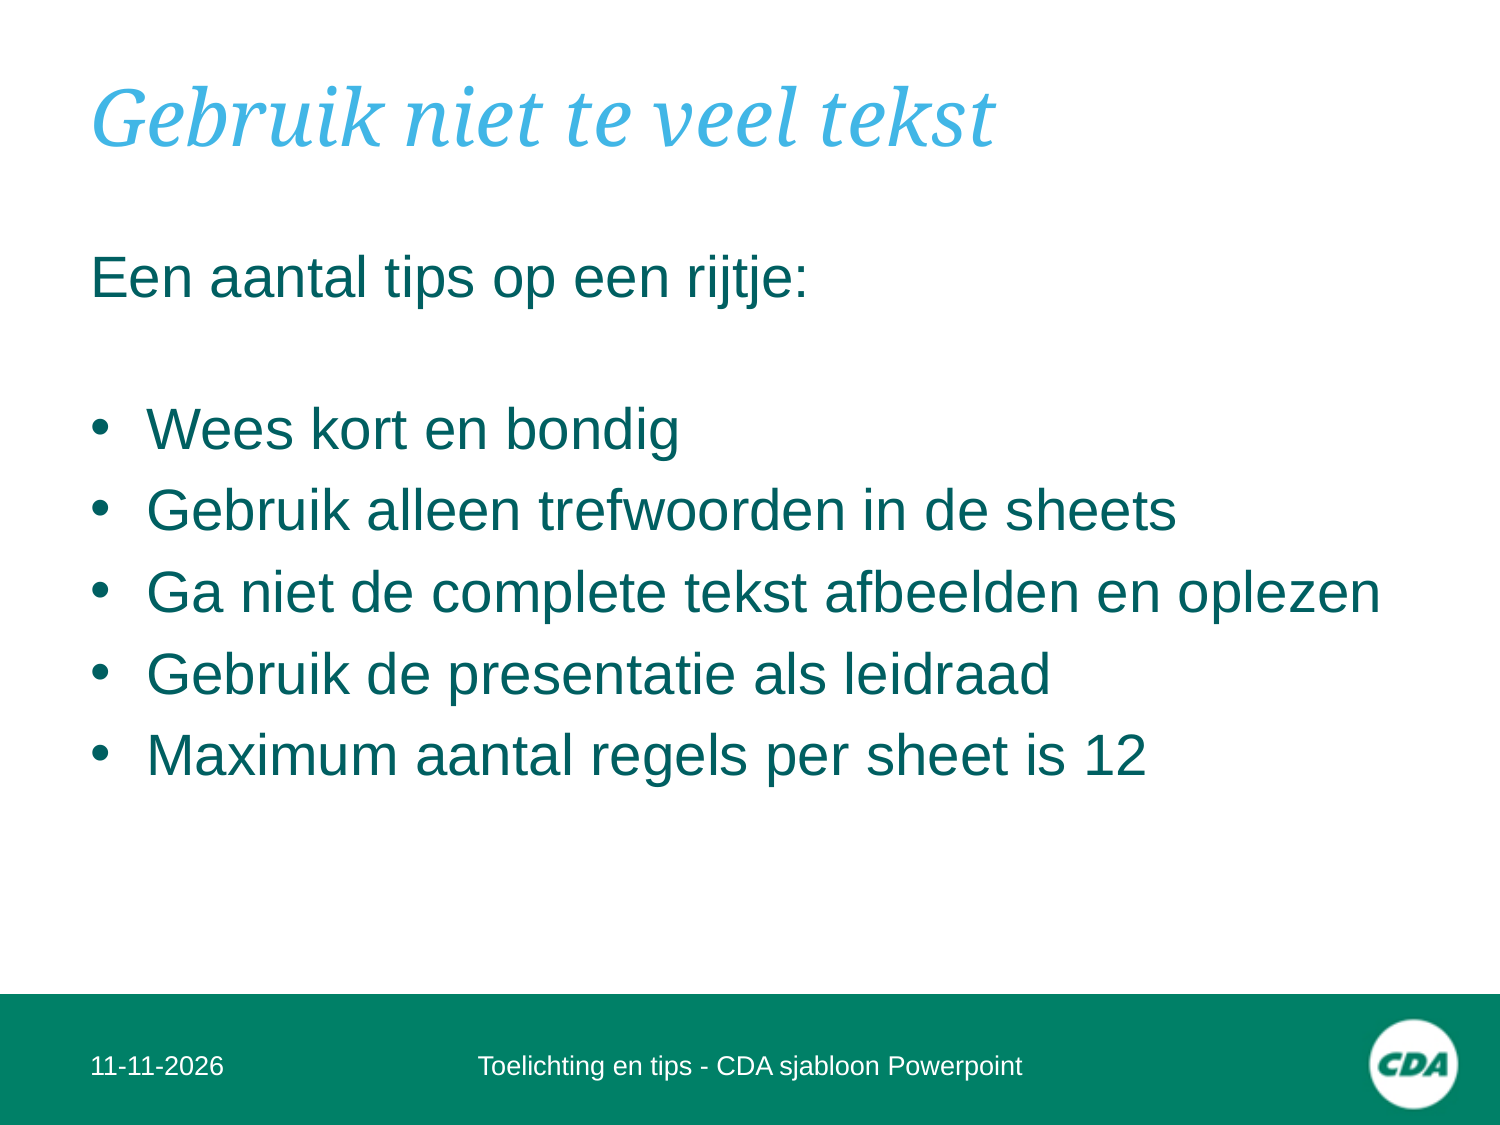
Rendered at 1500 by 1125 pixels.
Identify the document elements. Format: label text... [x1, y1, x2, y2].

title Gebruik niet te veel tekst [75, 45, 1425, 185]
footer Toelichting en tips - CDA sjabloon Powerpoint [289, 1035, 1211, 1095]
list Een aantal tips op een rijtje: Wees kort en bondig Gebruik alleen trefwoorden in de sheets Ga niet de complete tekst afbeelden en oplezen Gebruik de presentatie als leidraad Maximum aantal regels per sheet is 12 [75, 231, 1425, 975]
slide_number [75, 1035, 289, 1095]
picture [0, 994, 1500, 1125]
